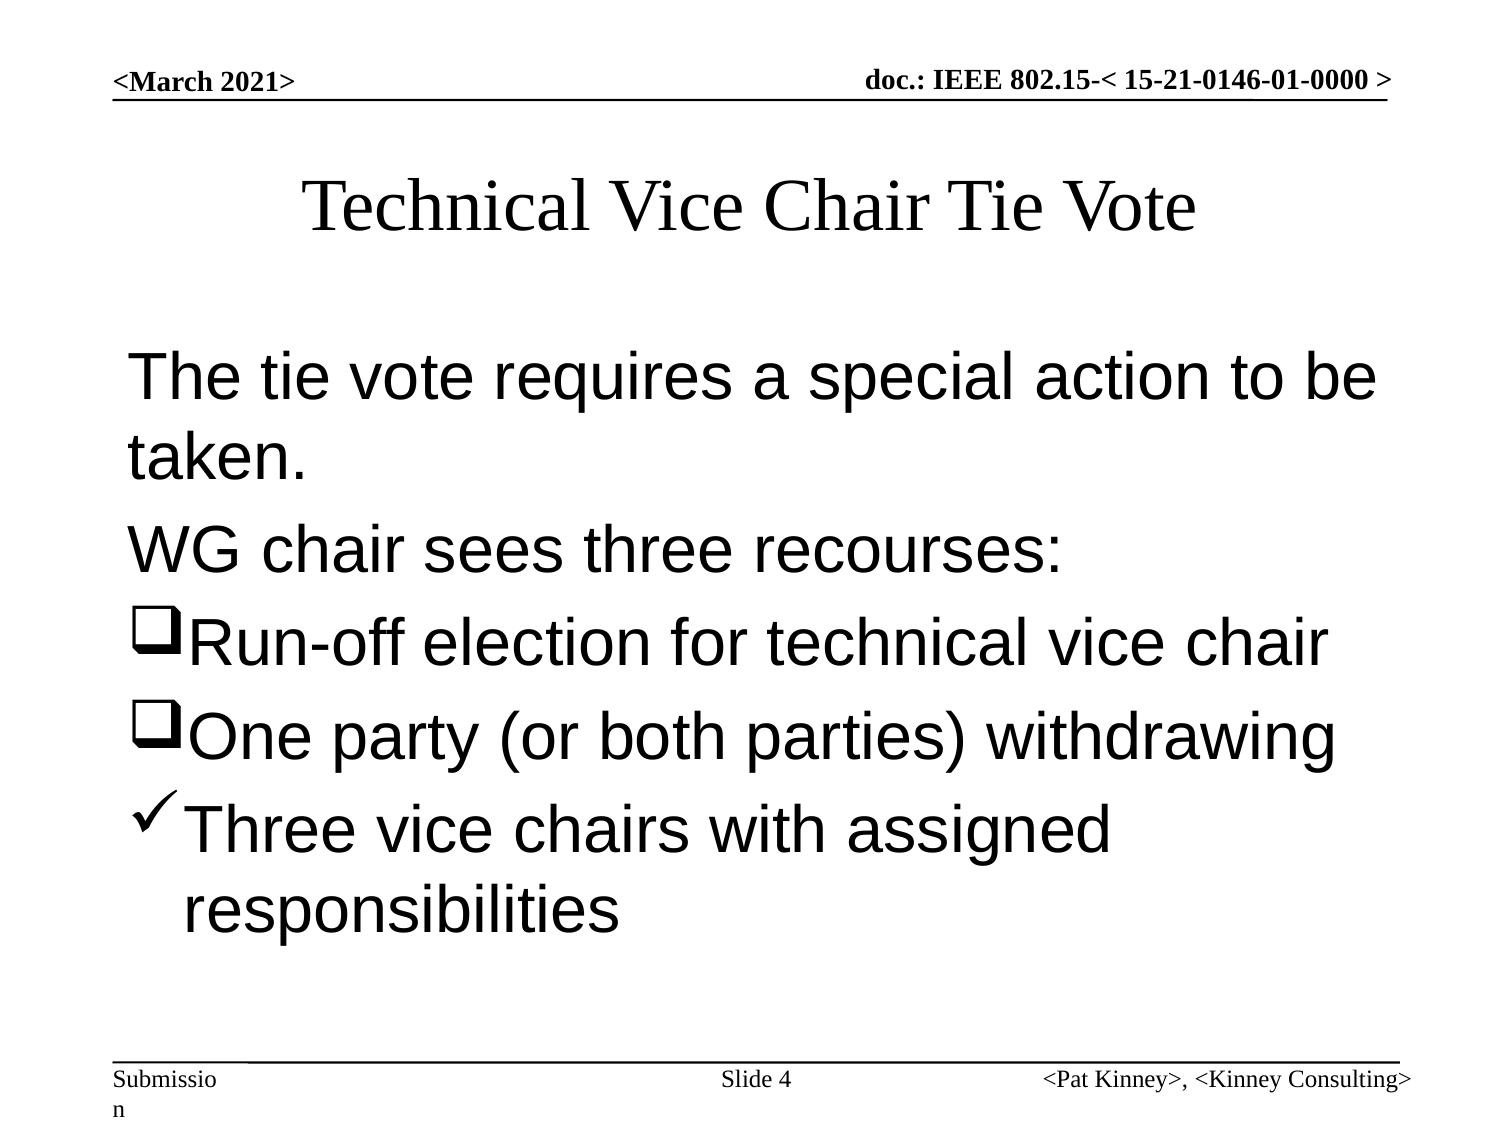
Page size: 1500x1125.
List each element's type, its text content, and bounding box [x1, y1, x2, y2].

title Technical Vice Chair Tie Vote [112, 112, 1388, 288]
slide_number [112, 62, 375, 98]
list The tie vote requires a special action to be taken. WG chair sees three recourses: Run-off election for technical vice chair One party (or both parties) withdrawing Three vice chairs with assigned responsibilities [112, 324, 1463, 1000]
slide_number Slide 4 [712, 1062, 800, 1093]
footer <Pat Kinney>, <Kinney Consulting> [900, 1062, 1413, 1093]
